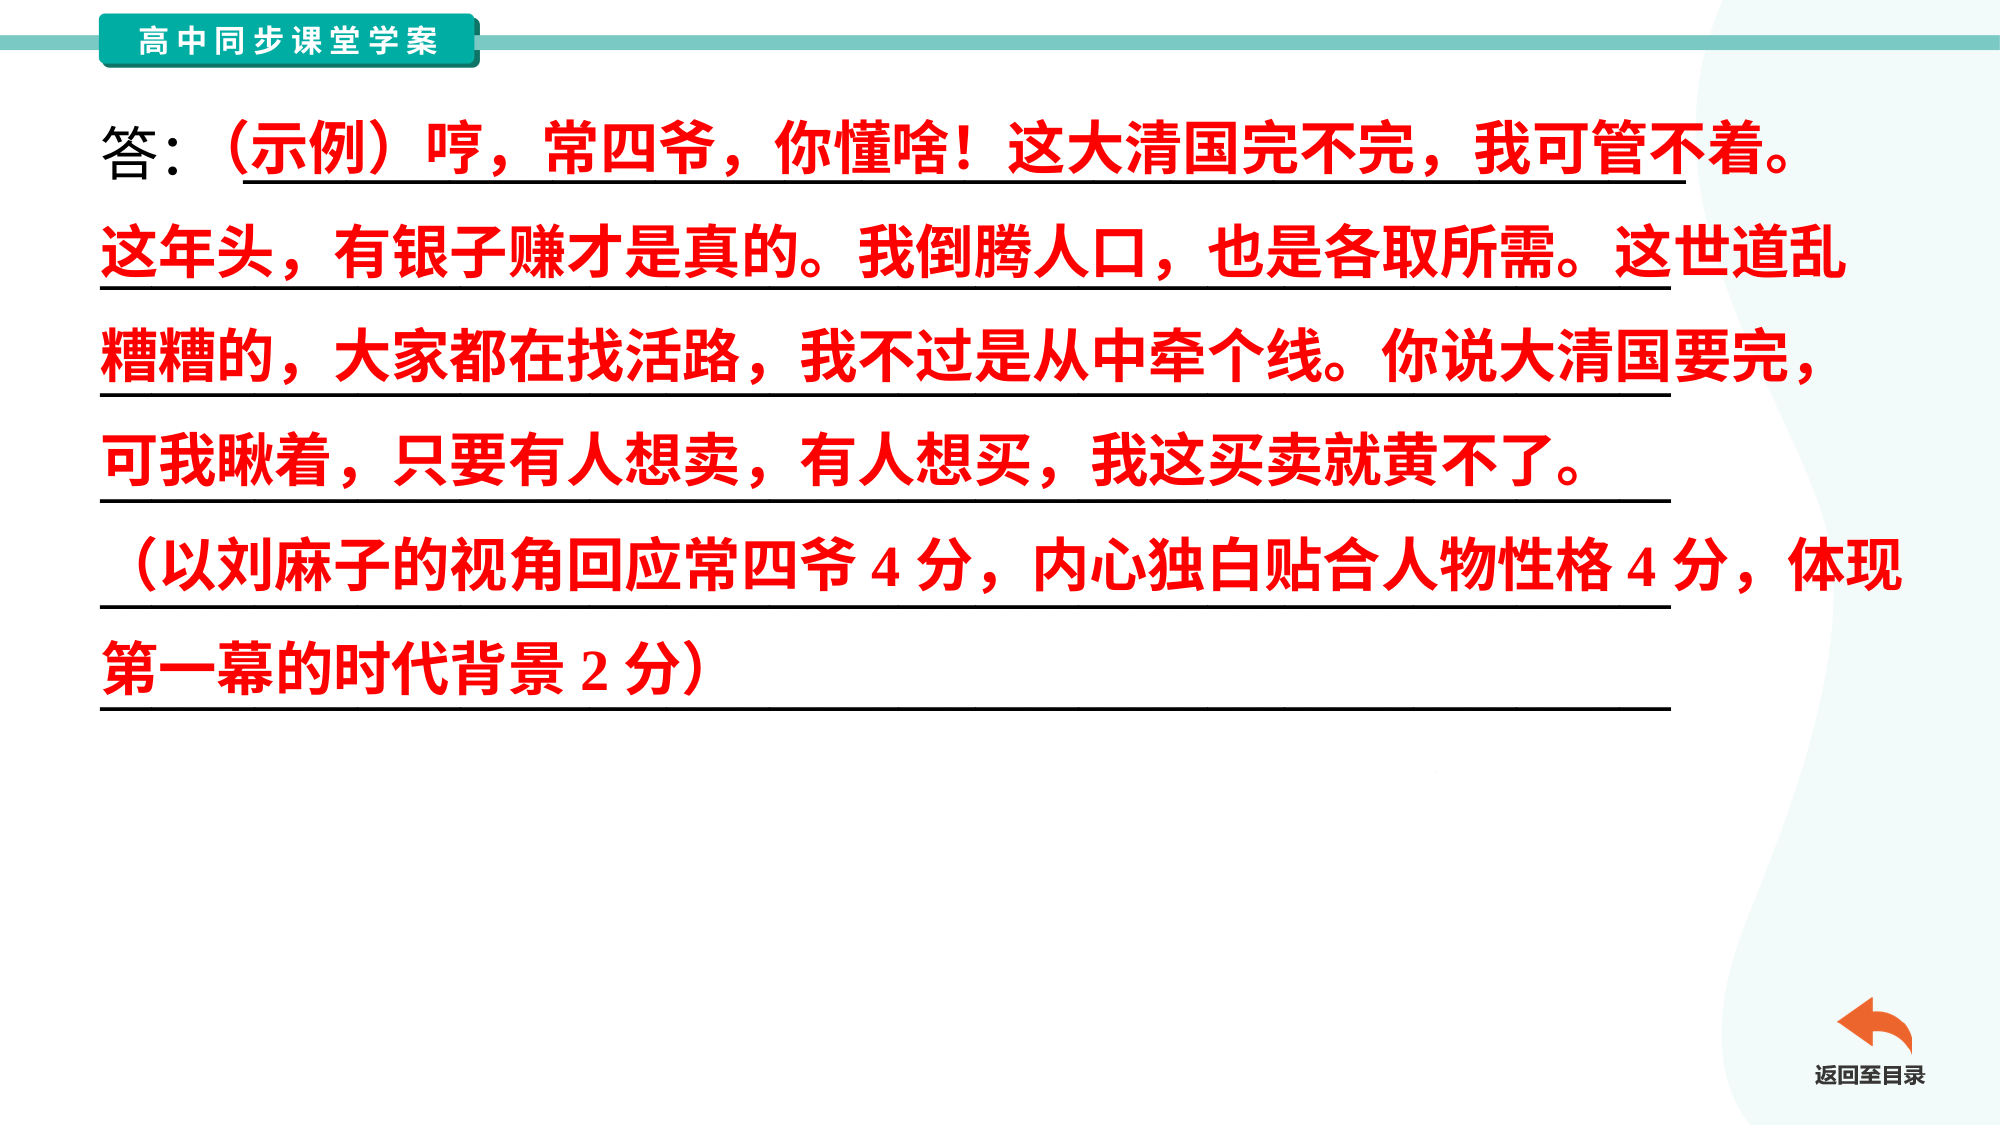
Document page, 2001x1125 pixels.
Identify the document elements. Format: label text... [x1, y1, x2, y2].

text_box （示例）哼，常四爷，你懂啥！这大清国完不完，我可管不着。 这年头，有银子赚才是真的。我倒腾人口，也是各取所需。这世道乱 糟糟的，大家都在找活路，我不过是从中牵个线。你说大清国要完， 可我瞅着，只要有人想卖，有人想买，我这买卖就黄不了。 （以刘麻子的视角回应常四爷4分，内心独白贴合人物性格4分，体现 第一幕的时代背景2分） [100, 76, 1899, 690]
picture [0, 0, 2000, 1125]
text_box 答： ________________________________________________________ _____________________________________________________________ _____________________________________________________________ _____________________________________________________________ _____________________________________________________________ _____________________________________________________________ [100, 690, 1899, 699]
